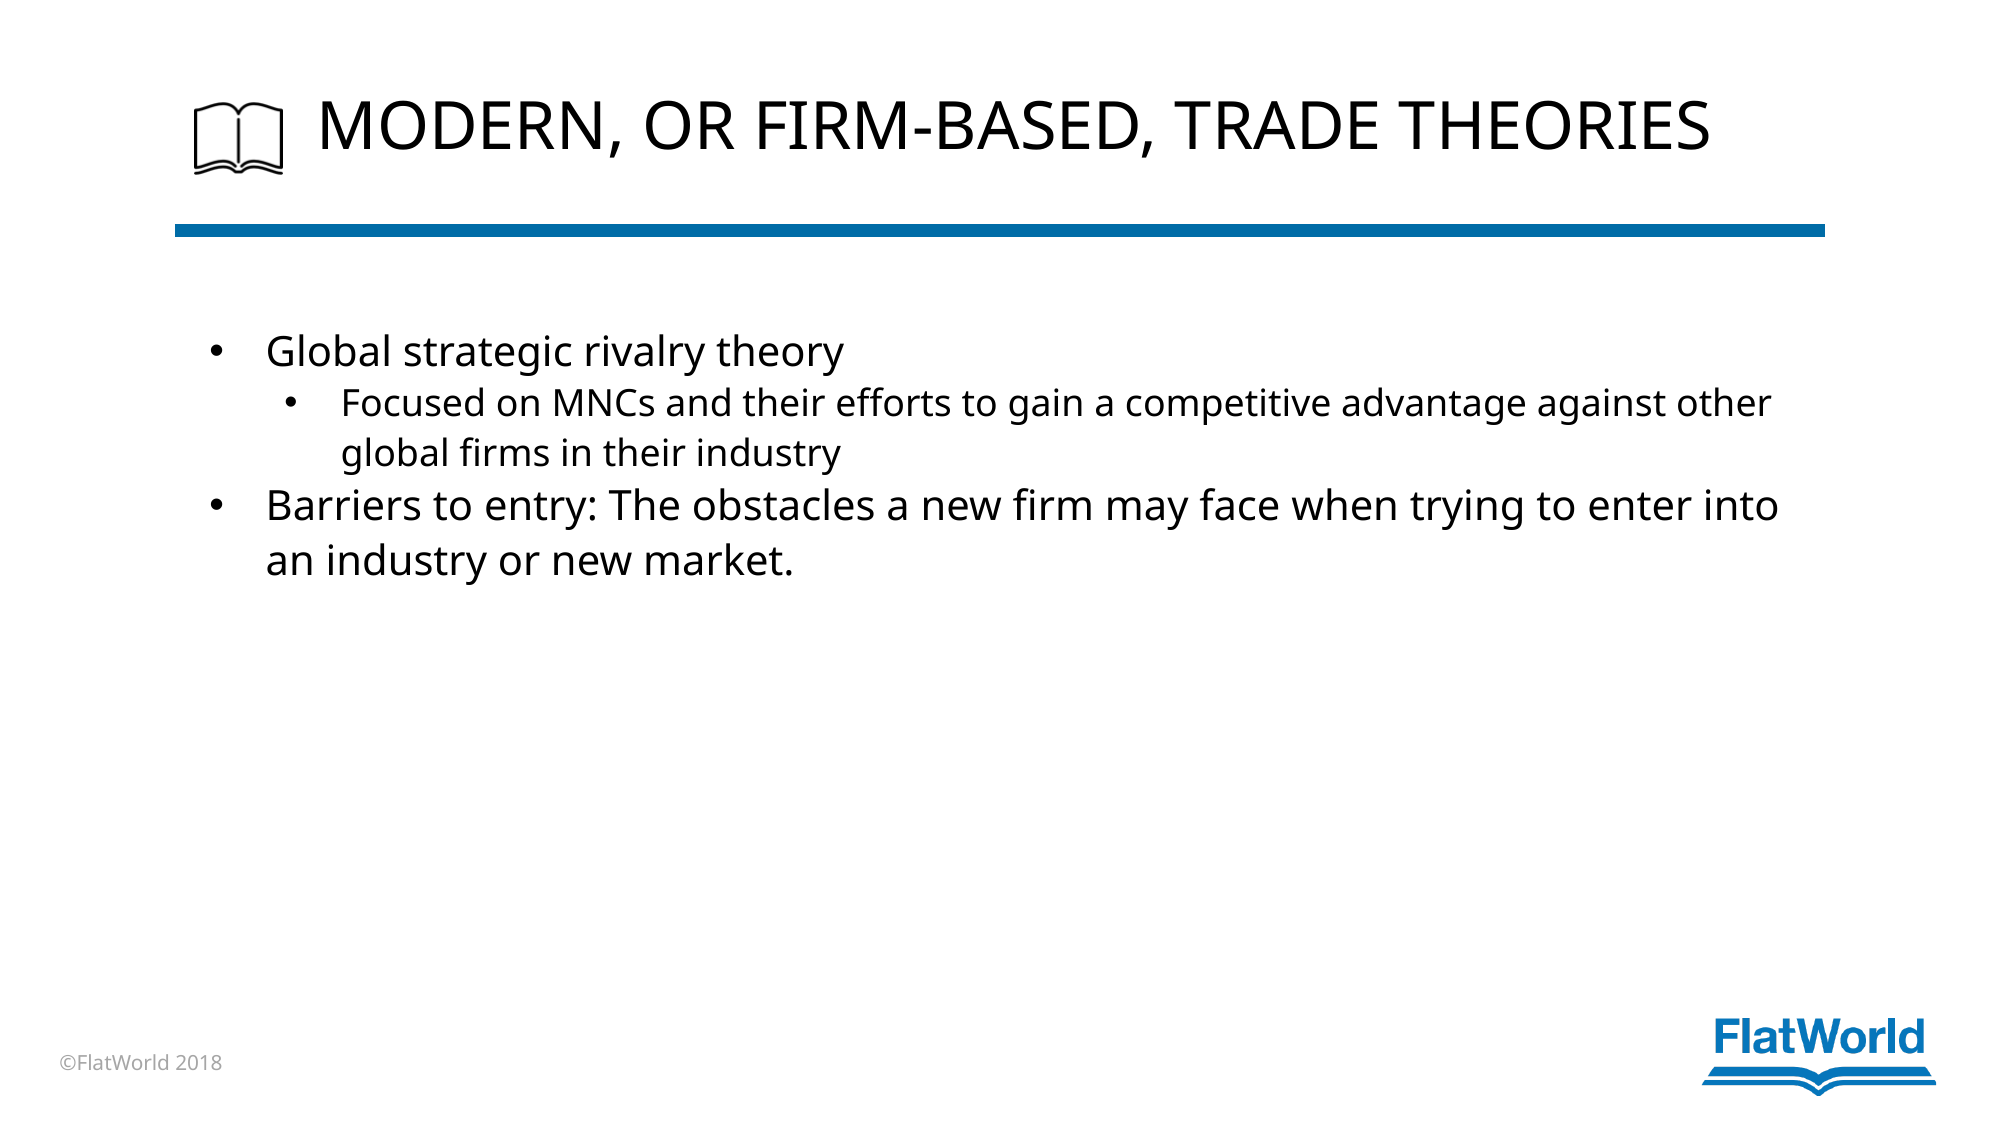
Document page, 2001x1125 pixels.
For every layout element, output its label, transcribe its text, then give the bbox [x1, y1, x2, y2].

picture [194, 94, 283, 183]
subtitle Global strategic rivalry theory Focused on MNCs and their efforts to gain a competitive advantage against other global firms in their industry Barriers to entry: The obstacles a new firm may face when trying to enter into an industry or new market. [194, 312, 1825, 673]
title MODERN, OR FIRM-BASED, TRADE THEORIES [301, 75, 1839, 231]
